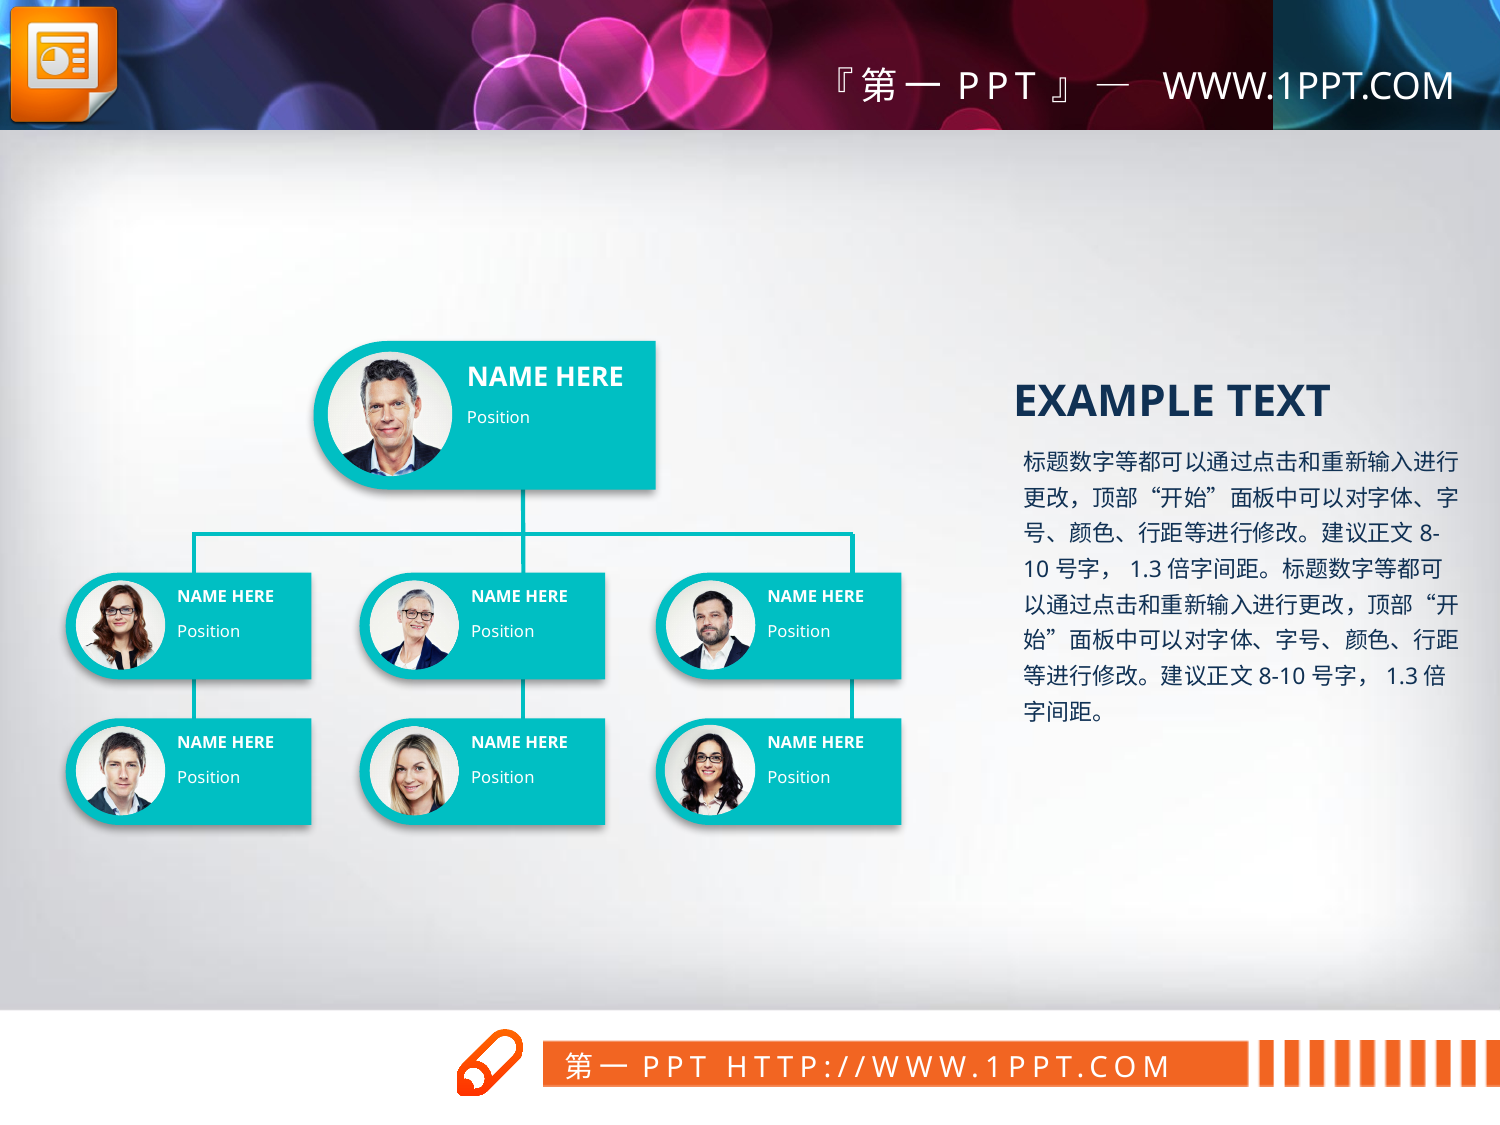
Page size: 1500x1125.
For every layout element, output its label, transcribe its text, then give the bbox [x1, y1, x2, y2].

text_box Position [755, 760, 890, 793]
text_box [75, 580, 166, 670]
text_box NAME HERE [755, 726, 890, 758]
text_box NAME HERE [165, 726, 300, 758]
text_box [75, 726, 166, 816]
text_box [65, 572, 312, 680]
text_box [359, 572, 606, 680]
text_box [665, 580, 756, 670]
text_box Position [165, 614, 300, 647]
text_box [65, 718, 312, 825]
text_box [369, 580, 460, 670]
text_box [359, 718, 606, 825]
text_box NAME HERE [459, 726, 594, 758]
text_box Position [165, 760, 300, 793]
text_box NAME HERE [165, 580, 300, 613]
text_box Position [459, 614, 594, 647]
text_box [369, 726, 459, 816]
text_box 标题数字等都可以通过点击和重新输入进行更改，顶部“开始”面板中可以对字体、字号、颜色、行距等进行修改。建议正文8-10号字，1.3倍字间距。标题数字等都可以通过点击和重新输入进行更改，顶部“开始”面板中可以对字体、字号、颜色、行距等进行修改。建议正文8-10号字，1.3倍字间距。 [1011, 433, 1478, 731]
text_box NAME HERE [459, 580, 594, 613]
text_box Position [755, 614, 890, 647]
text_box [313, 340, 656, 490]
text_box Position [459, 760, 594, 793]
text_box NAME HERE [755, 580, 890, 613]
picture [543, 1040, 1500, 1087]
text_box [664, 724, 755, 816]
text_box EXAMPLE TEXT [1001, 340, 1343, 432]
picture [0, 0, 1500, 1012]
text_box [655, 718, 902, 825]
text_box [655, 572, 902, 680]
